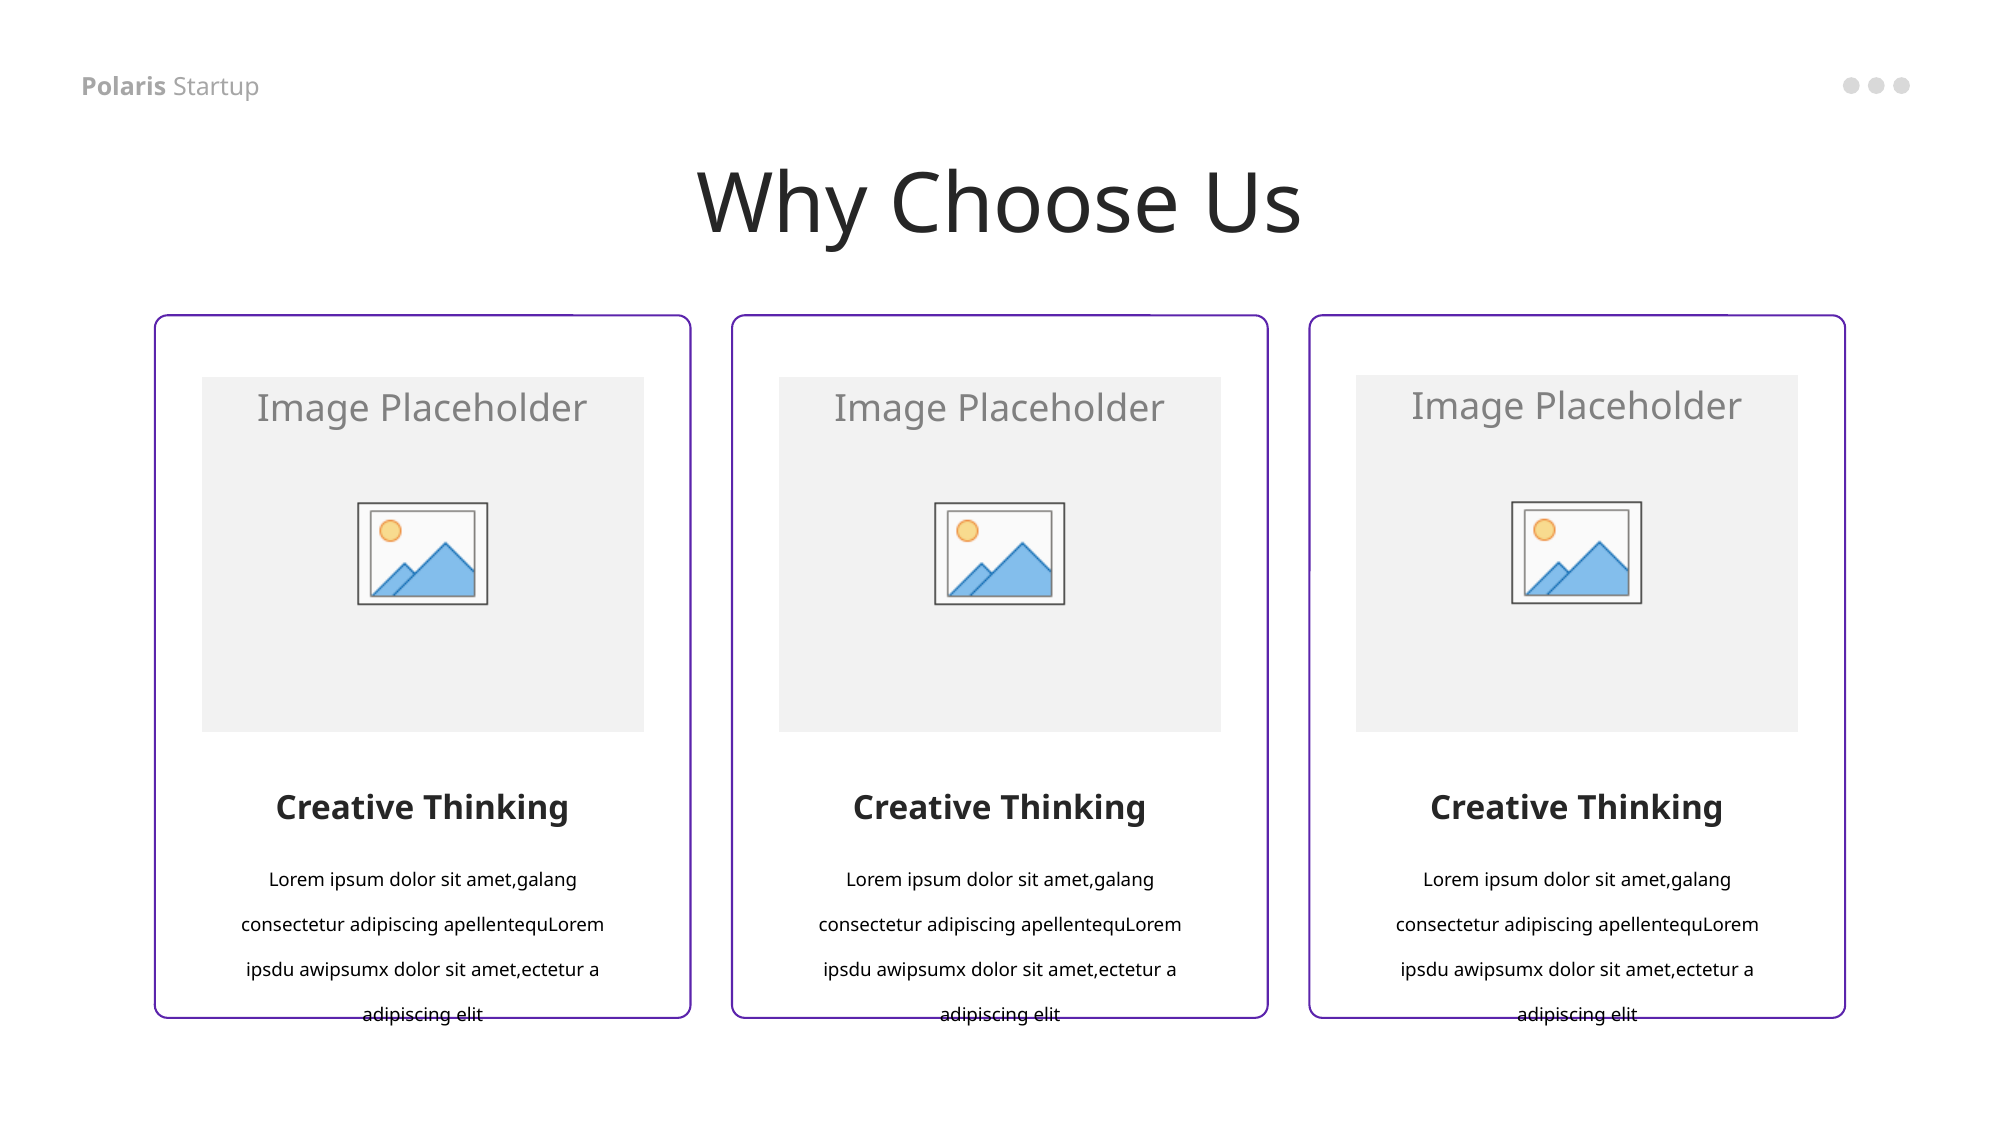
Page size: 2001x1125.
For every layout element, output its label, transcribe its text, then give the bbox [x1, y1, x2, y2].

text_box Polaris Startup [66, 62, 328, 108]
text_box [1842, 77, 1910, 94]
text_box Creative Thinking [201, 779, 644, 835]
picture [201, 376, 644, 732]
text_box Lorem ipsum dolor sit amet,galang consectetur adipiscing apellentequLorem ipsdu awipsumx dolor sit amet,ectetur a adipiscing elit [201, 837, 644, 1032]
text_box [1308, 314, 1847, 1019]
text_box Creative Thinking [1356, 779, 1799, 835]
picture [1356, 374, 1799, 732]
text_box Creative Thinking [778, 779, 1222, 835]
text_box Lorem ipsum dolor sit amet,galang consectetur adipiscing apellentequLorem ipsdu awipsumx dolor sit amet,ectetur a adipiscing elit [778, 837, 1222, 1032]
picture [778, 376, 1222, 732]
text_box [153, 314, 692, 1019]
text_box Lorem ipsum dolor sit amet,galang consectetur adipiscing apellentequLorem ipsdu awipsumx dolor sit amet,ectetur a adipiscing elit [1356, 837, 1799, 1032]
text_box Why Choose Us [632, 141, 1368, 257]
text_box [730, 314, 1269, 1019]
